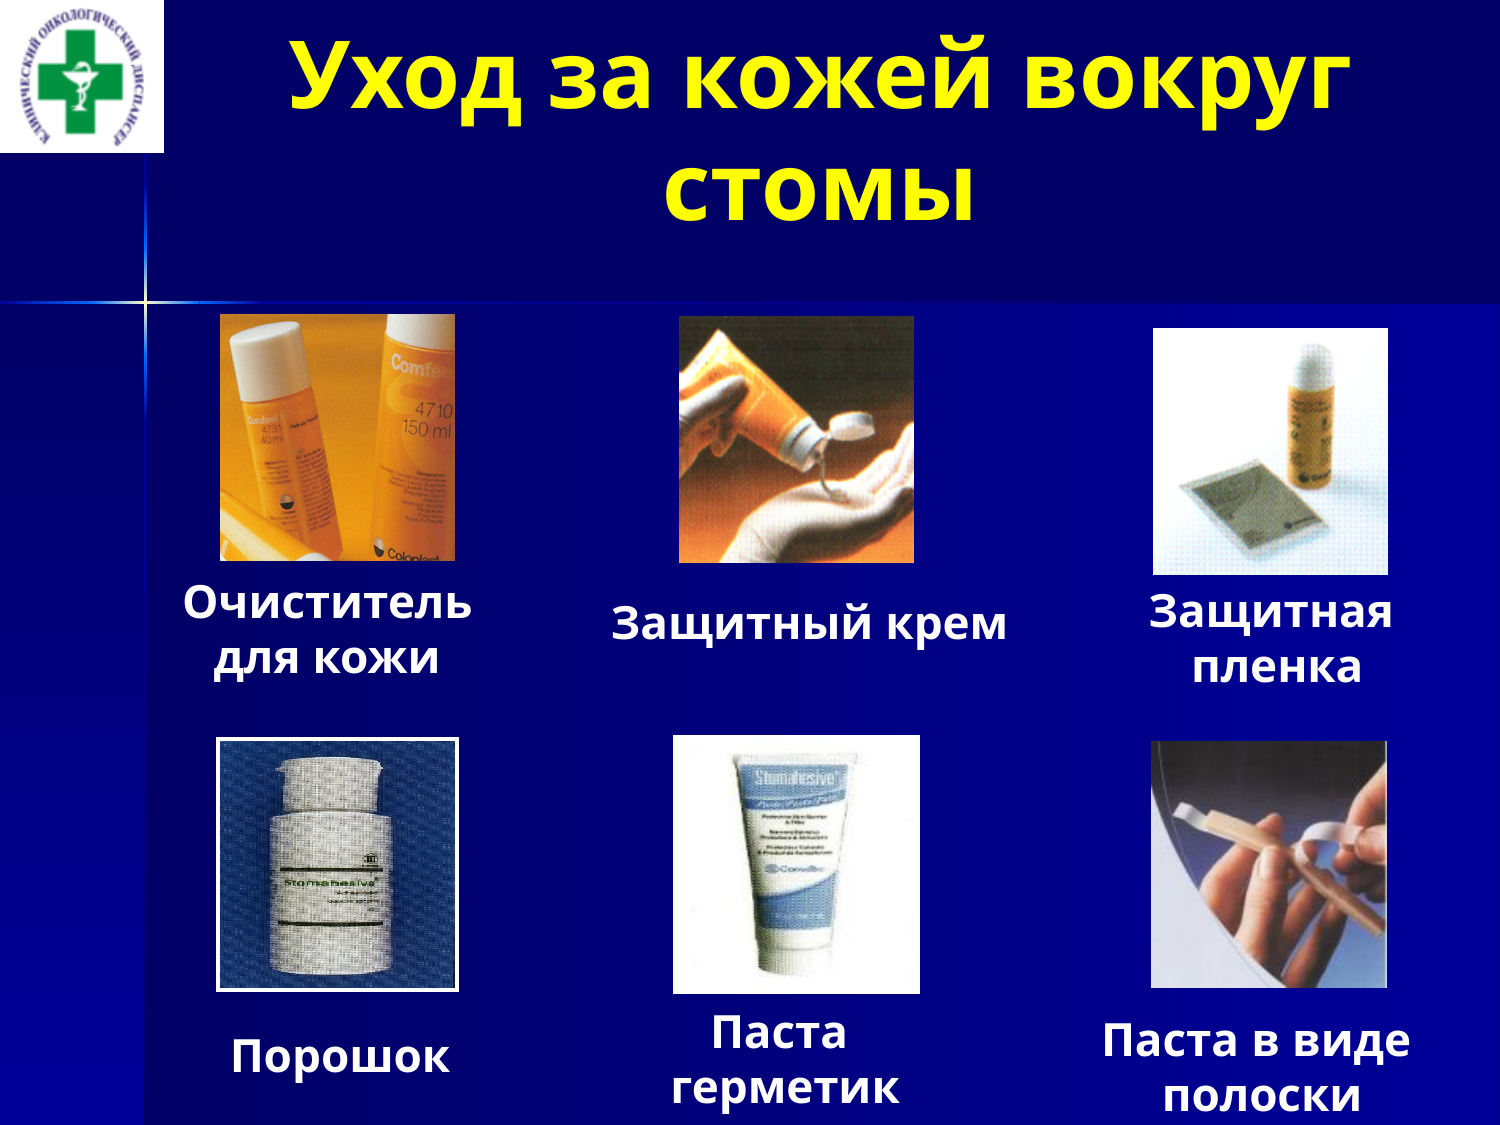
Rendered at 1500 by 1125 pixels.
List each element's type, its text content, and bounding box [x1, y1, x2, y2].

picture [1153, 327, 1389, 575]
text_box Порошок [147, 1019, 533, 1090]
picture [678, 315, 914, 563]
text_box Уход за кожей вокруг стомы [199, 7, 1442, 247]
text_box Защитная пленка [1092, 574, 1450, 699]
text_box Паста в виде полоски [998, 1003, 1500, 1125]
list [1151, 741, 1387, 988]
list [678, 741, 914, 988]
text_box Защитный крем [513, 586, 1057, 712]
text_box Очиститель для кожи [112, 564, 555, 690]
picture [0, 0, 165, 153]
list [220, 741, 455, 988]
text_box Паста герметик [572, 995, 998, 1125]
title [198, 0, 1377, 317]
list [220, 314, 455, 561]
